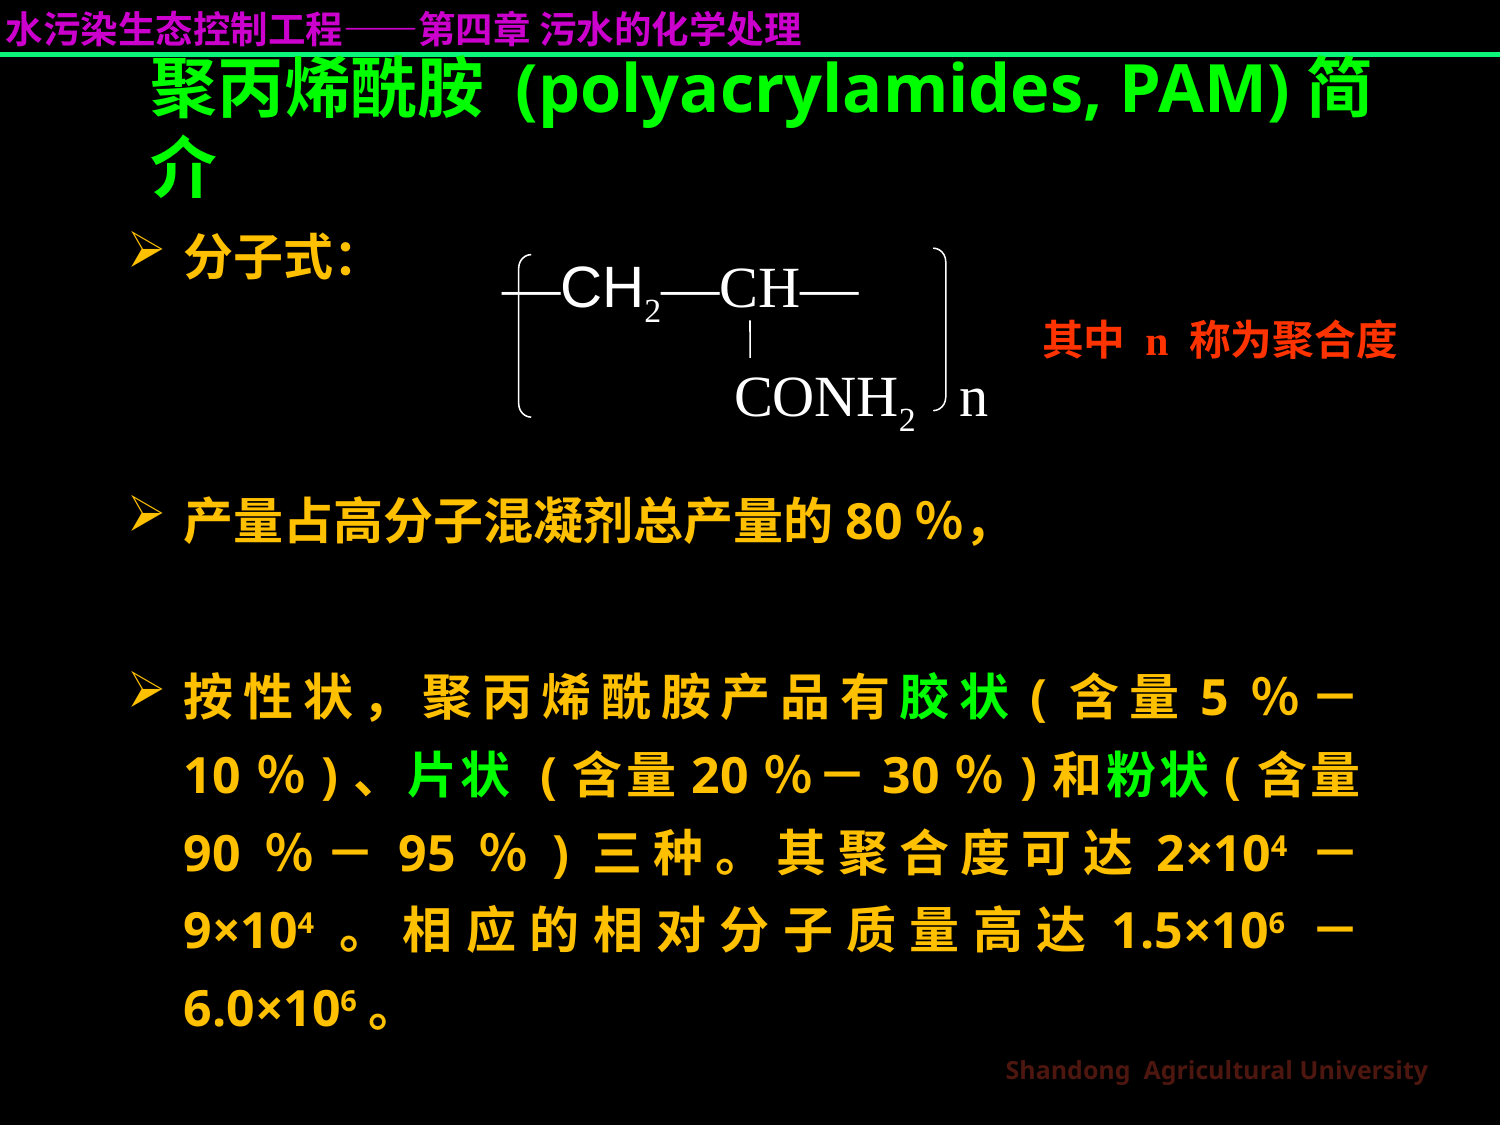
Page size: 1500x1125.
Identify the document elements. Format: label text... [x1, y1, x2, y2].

text_box 其中 n 称为聚合度 [1027, 306, 1500, 372]
title 聚丙烯酰胺 (polyacrylamides, PAM)简介 [135, 69, 1411, 182]
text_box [487, 241, 1013, 433]
list 分子式： 产量占高分子混凝剂总产量的80％， 按性状，聚丙烯酰胺产品有胶状(含量5％－10％)、片状 (含量20％－30％)和粉状(含量90％－95％)三种。其聚合度可达2×104－9×104。相应的相对分子质量高达1.5×106－6.0×106。 [112, 200, 1388, 1063]
